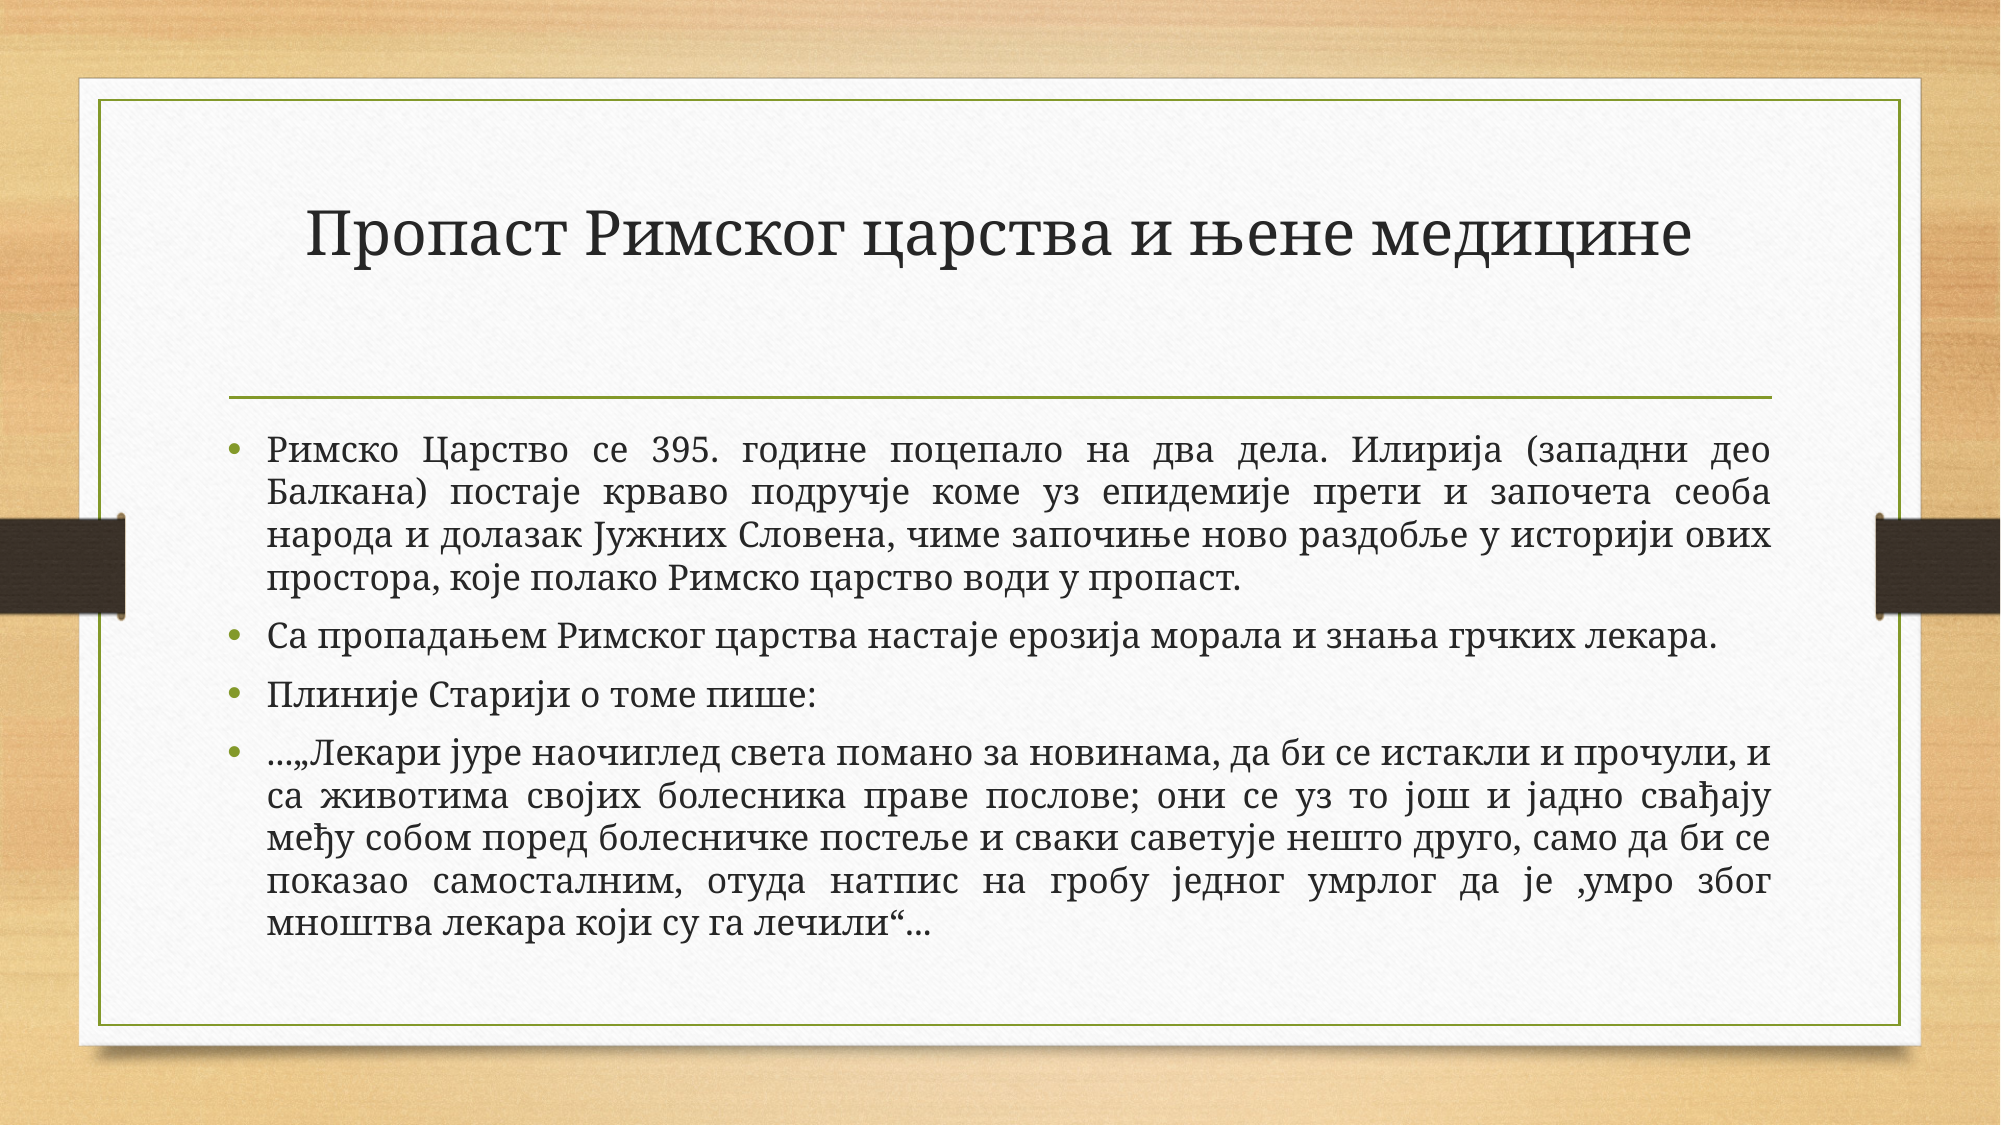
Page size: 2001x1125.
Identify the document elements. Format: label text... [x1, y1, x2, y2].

title Пропаст Римског царства и њене медицине [212, 161, 1788, 375]
picture [0, 0, 2001, 1125]
list Римско Царство се 395. године поцепало на два дела. Илирија (западни део Балкана) постаје крваво подручје коме уз епидемије прети и започета сеоба народа и долазак Јужних Словена, чиме започиње ново раздобље у историји ових простора, које полако Римско царство води у пропаст. Са пропадањем Римског царства настаје ерозија морала и знања грчких лекара. Плиније Старији о томе пише: ...„Лекари јуре наочиглед света помано за новинама, да би се истакли и прочули, и са животима својих болесника праве послове; они се уз то још и јадно свађају међу собом поред болесничке постеље и сваки саветује нешто друго, само да би се показао самосталним, отуда натпис на гробу једног умрлог да је ,умро због мноштва лекара који су га лечили“... [212, 419, 1788, 964]
